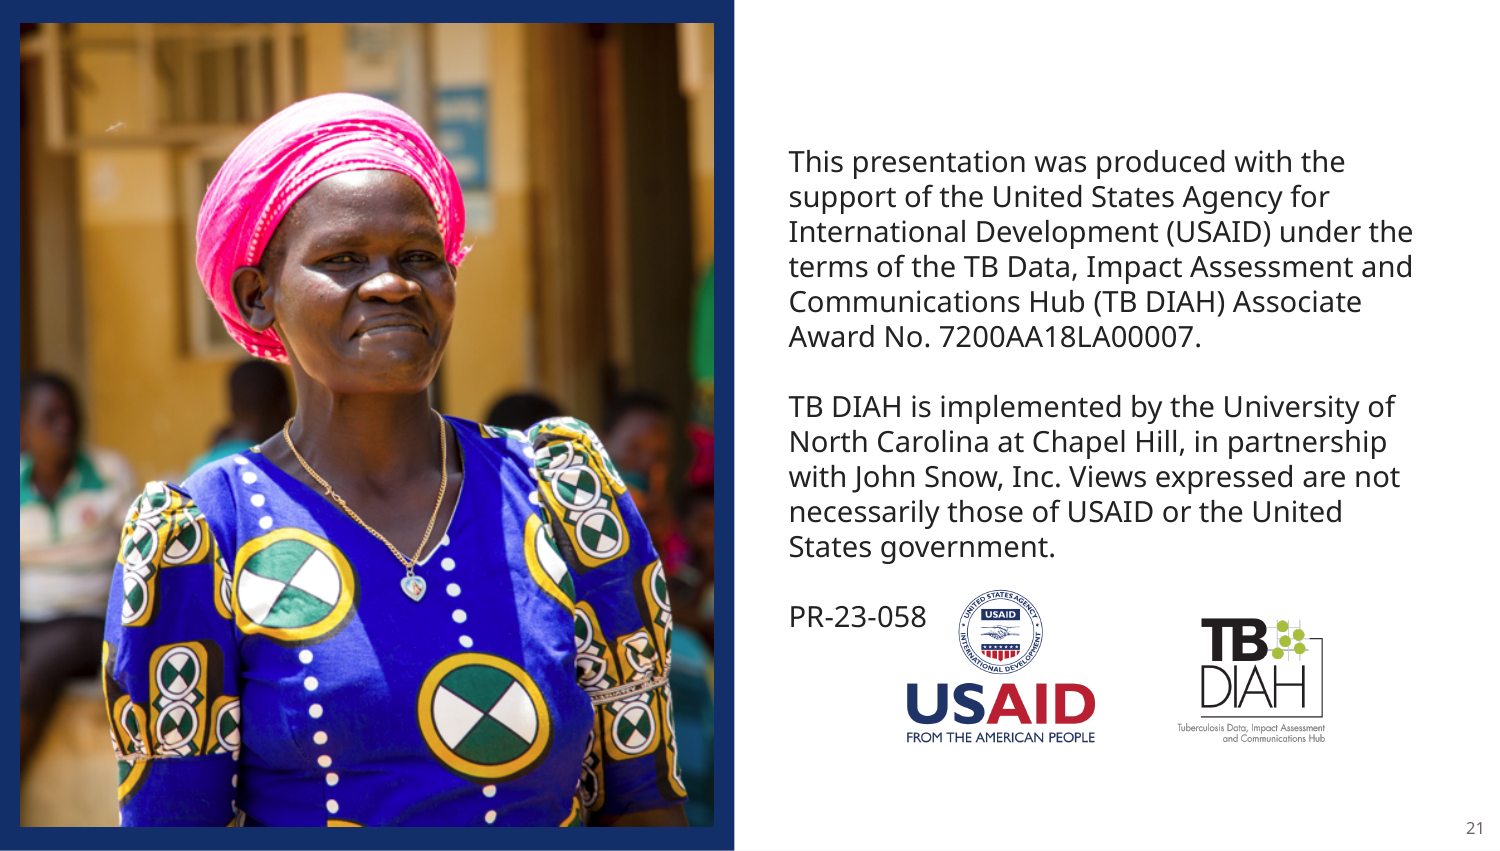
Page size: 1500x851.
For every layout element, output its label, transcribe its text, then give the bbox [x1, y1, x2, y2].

slide_number 21 [1395, 575, 1500, 851]
picture [20, 23, 714, 827]
picture [865, 550, 1379, 782]
